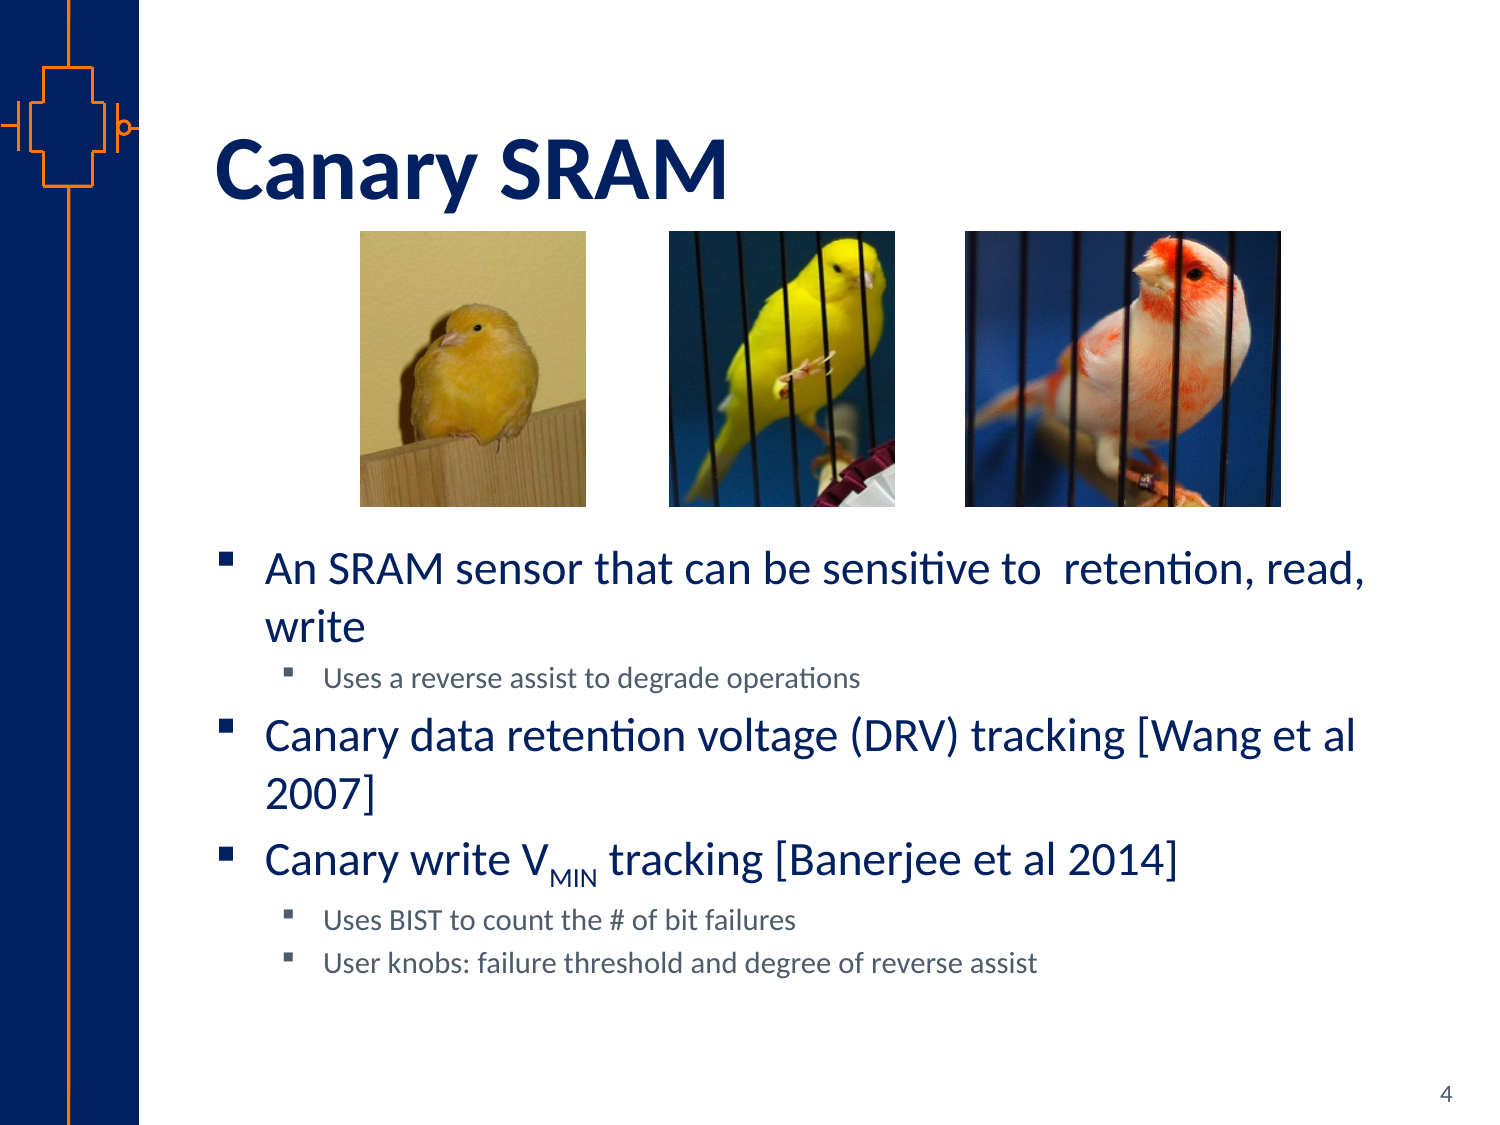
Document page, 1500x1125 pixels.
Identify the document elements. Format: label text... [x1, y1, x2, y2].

picture [669, 231, 896, 508]
picture [360, 231, 586, 508]
slide_number 4 [1425, 1062, 1488, 1123]
list An SRAM sensor that can be sensitive to retention, read, write Uses a reverse assist to degrade operations Canary data retention voltage (DRV) tracking [Wang et al 2007] Canary write VMIN tracking [Banerjee et al 2014] Uses BIST to count the # of bit failures User knobs: failure threshold and degree of reverse assist [200, 262, 1425, 988]
picture [964, 231, 1282, 508]
title Canary SRAM [200, 37, 1388, 225]
